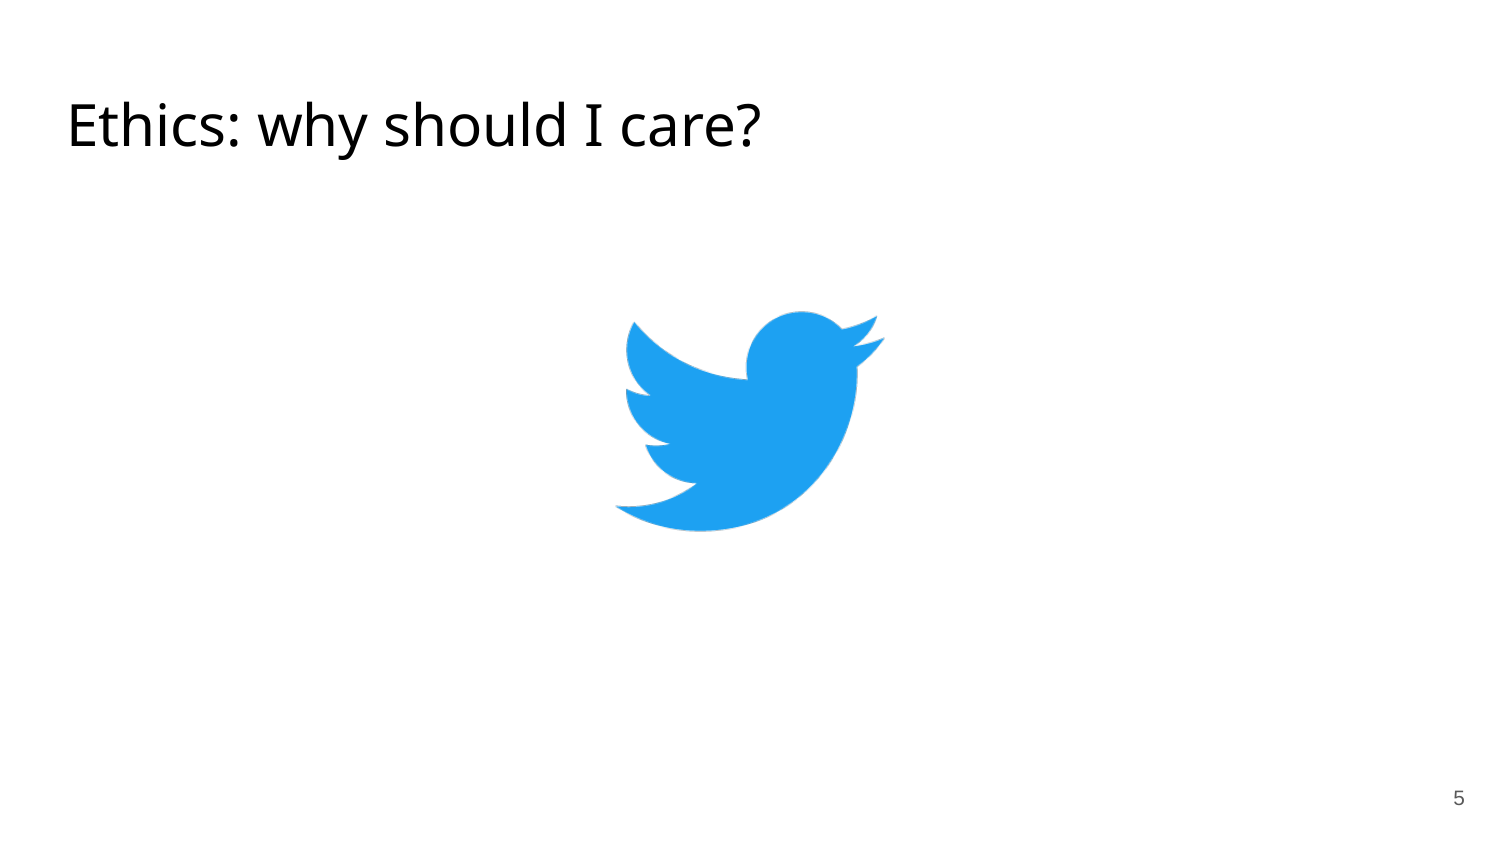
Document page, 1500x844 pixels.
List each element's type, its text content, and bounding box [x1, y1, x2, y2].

title Ethics: why should I care? [51, 72, 1449, 167]
picture [534, 206, 966, 637]
slide_number 5 [1389, 764, 1480, 830]
